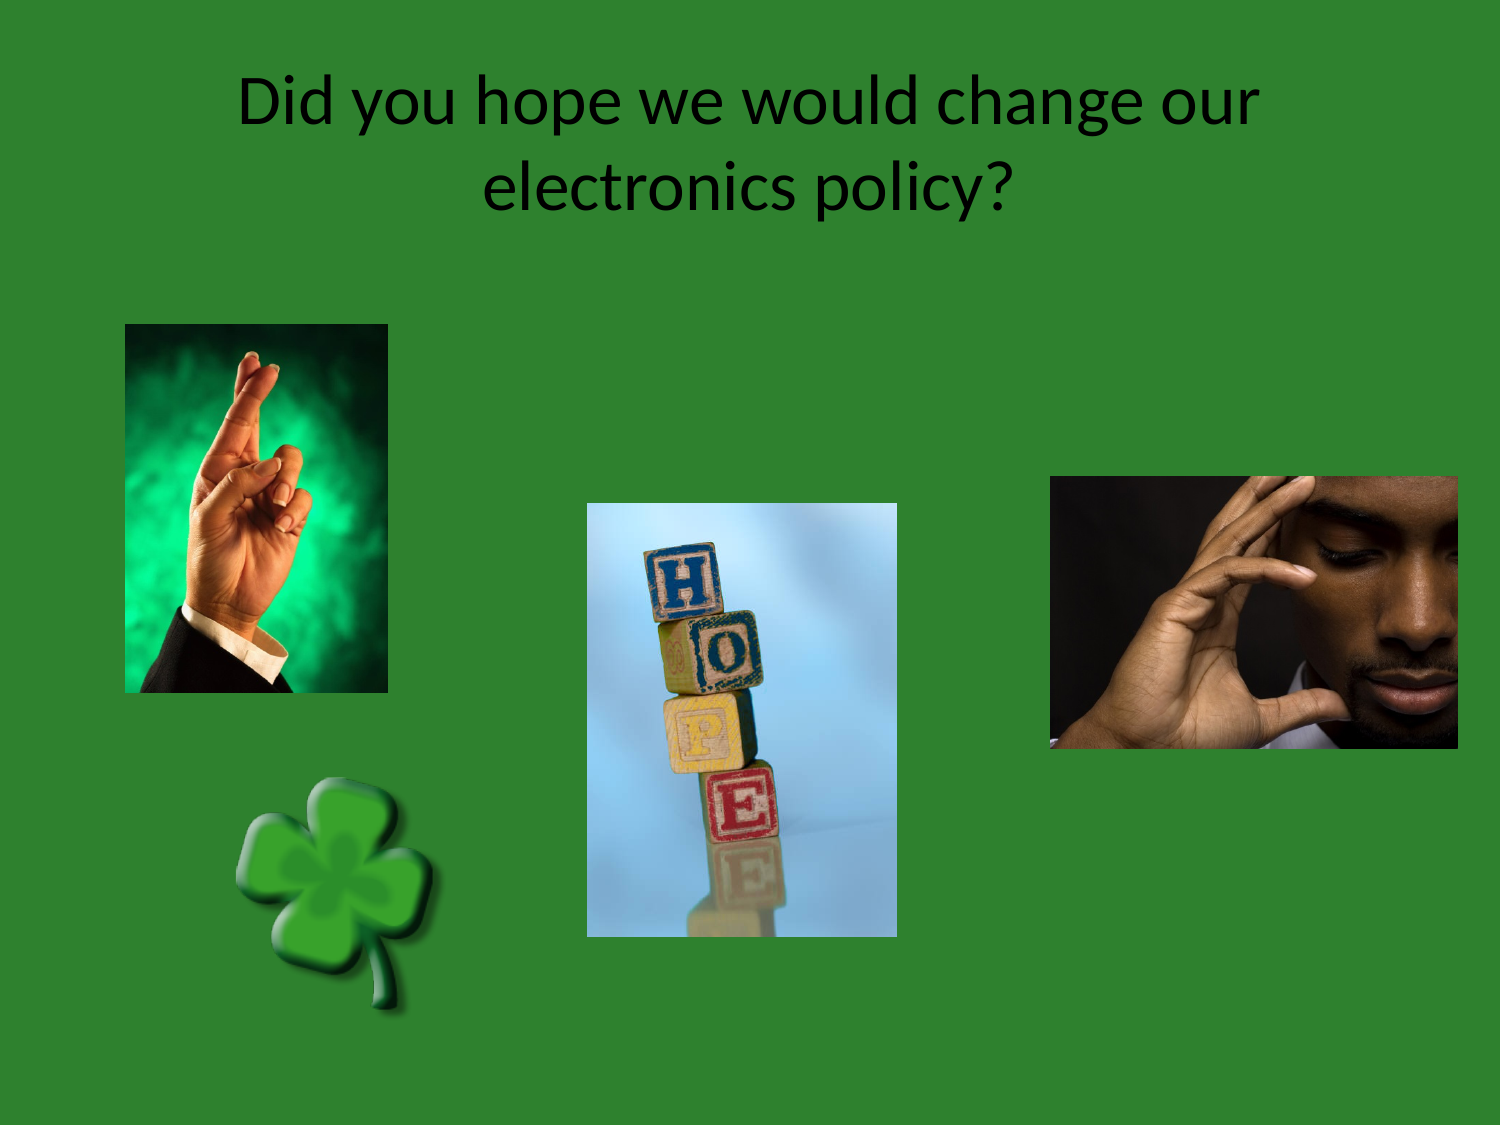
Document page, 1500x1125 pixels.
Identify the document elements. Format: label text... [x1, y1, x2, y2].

title Did you hope we would change our electronics policy? [75, 45, 1425, 233]
picture [587, 503, 897, 937]
picture [1049, 475, 1458, 750]
picture [212, 768, 471, 1027]
picture [124, 324, 388, 693]
